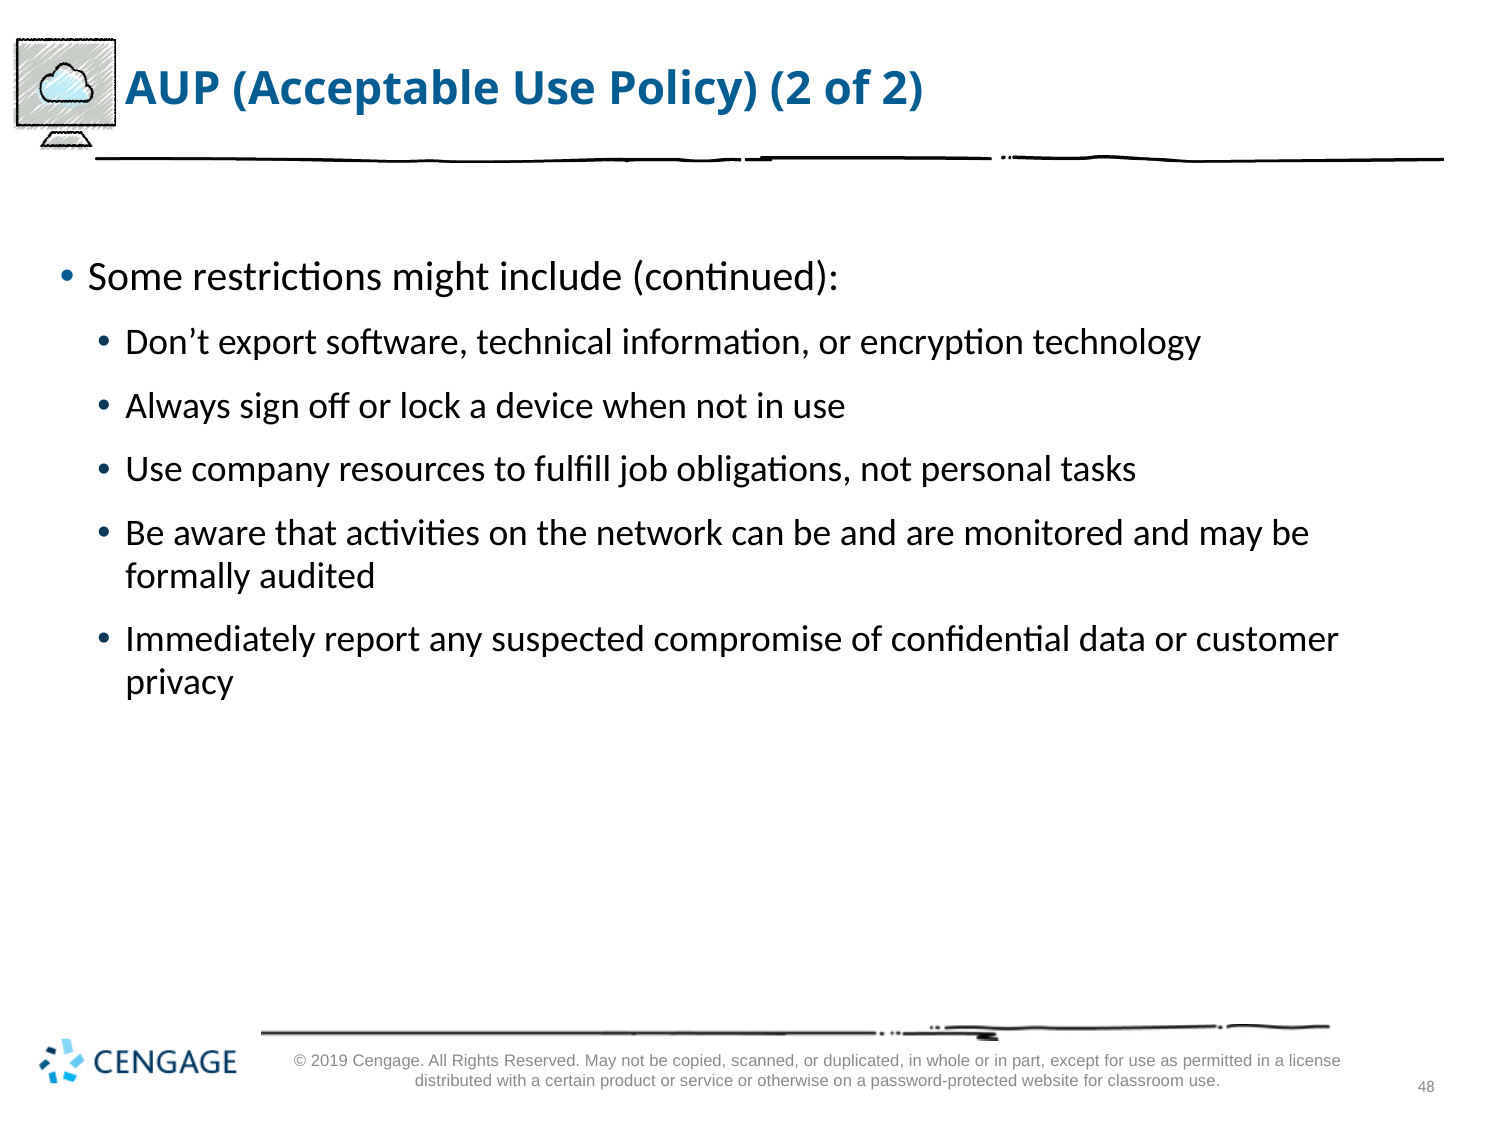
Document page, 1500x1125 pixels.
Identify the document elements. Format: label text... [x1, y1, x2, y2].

picture [19, 1025, 249, 1096]
title A U P (Acceptable Use Policy) (2 of 2) [125, 66, 1442, 116]
picture [13, 36, 117, 151]
footer © 2019 Cengage. All Rights Reserved. May not be copied, scanned, or duplicated, in whole or in part, except for use as permitted in a license distributed with a certain product or service or otherwise on a password-protected website for classroom use. [262, 1050, 1375, 1091]
picture [261, 1024, 1331, 1041]
list Some restrictions might include (continued): Don’t export software, technical information, or encryption technology Always sign off or lock a device when not in use Use company resources to fulfill job obligations, not personal tasks Be aware that activities on the network can be and are monitored and may be formally audited Immediately report any suspected compromise of confidential data or customer privacy [59, 252, 1441, 708]
picture [95, 155, 1444, 163]
